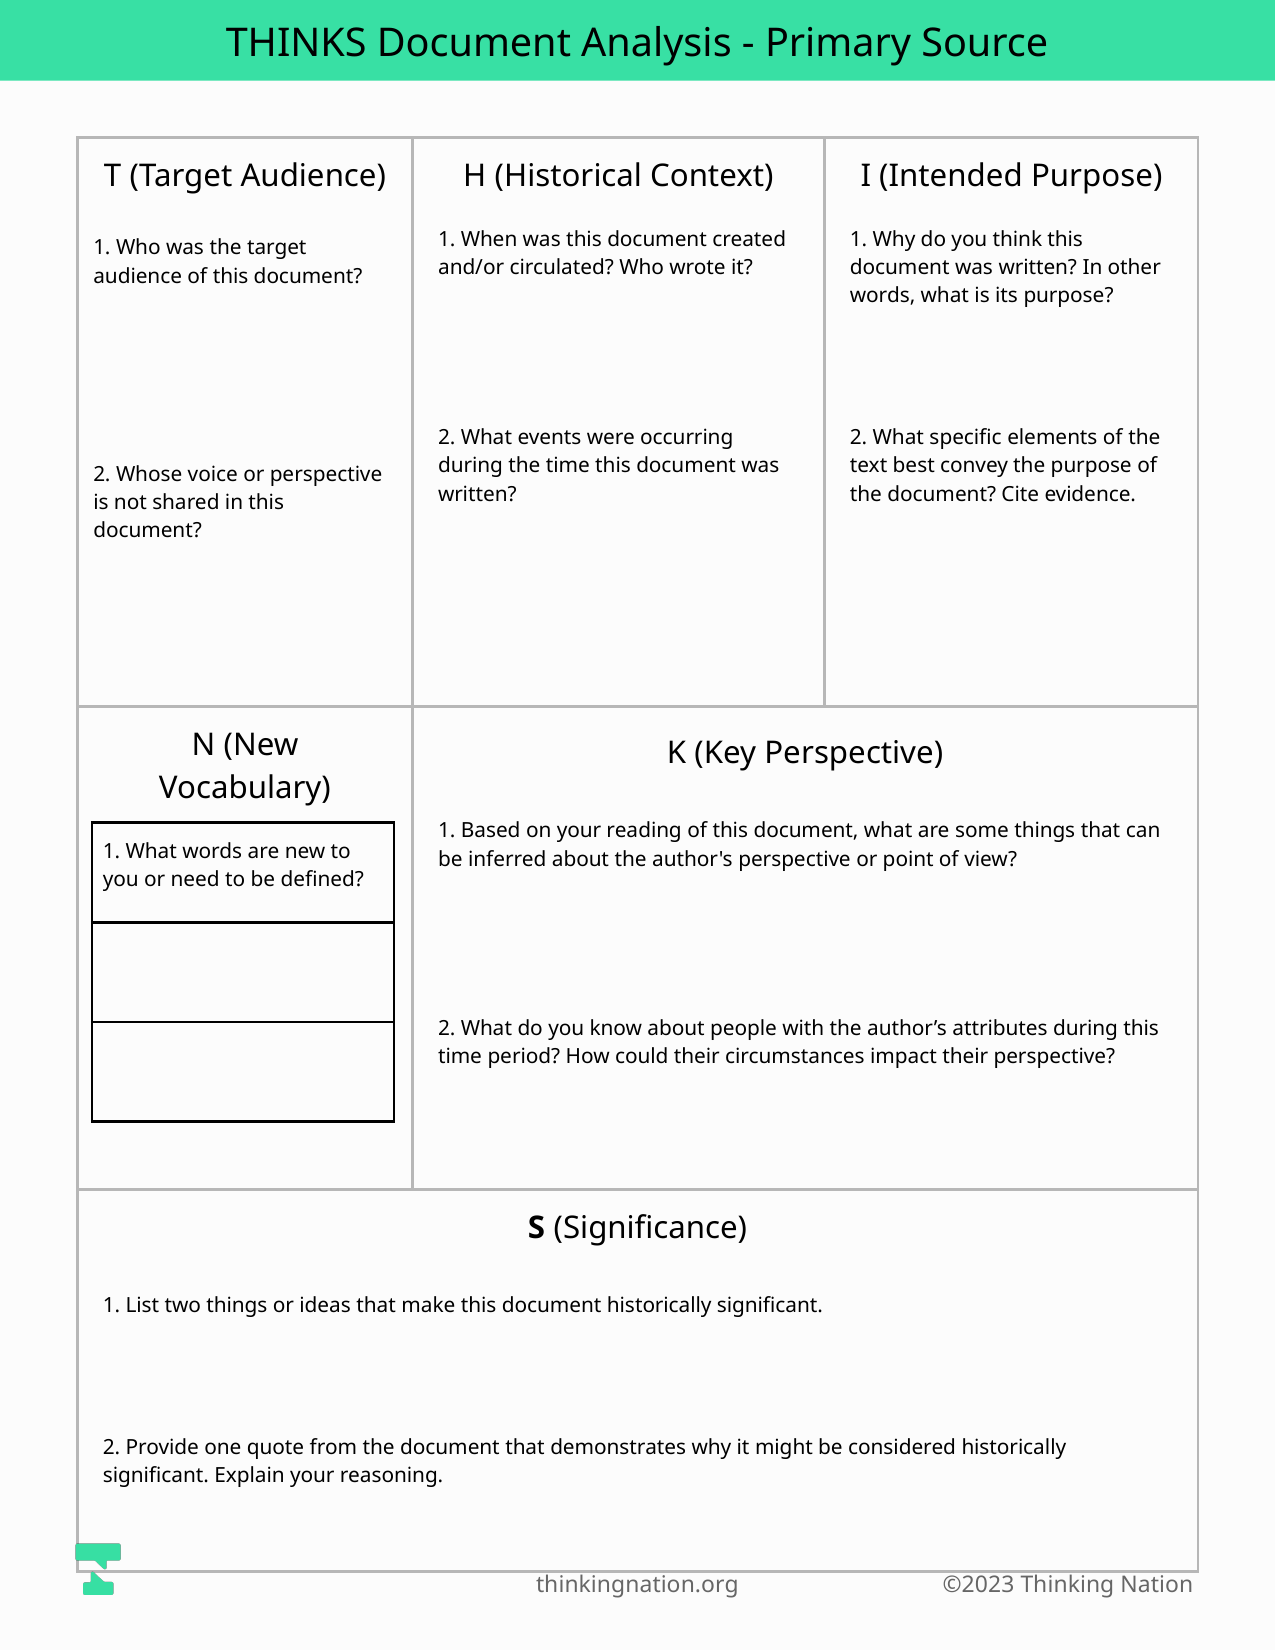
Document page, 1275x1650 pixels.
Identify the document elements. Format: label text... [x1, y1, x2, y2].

text_box ©2023 Thinking Nation [907, 1553, 1210, 1605]
table_header [93, 824, 393, 921]
table_cell [93, 1023, 393, 1120]
table_cell K (Key Perspective) 1. Based on your reading of this document, what are some things that can be inferred about the author's perspective or point of view? 2. What do you know about people with the author’s attributes during this time period? How could their circumstances impact their perspective? [414, 708, 1197, 1188]
table_header H (Historical Context) 1. When was this document created and/or circulated? Who wrote it? 2. What events were occurring during the time this document was written? [414, 139, 823, 705]
table_cell S (Significance) 1. List two things or ideas that make this document historically significant. 2. Provide one quote from the document that demonstrates why it might be considered historically significant. Explain your reasoning. [79, 1191, 1197, 1570]
text_box THINKS Document Analysis - Primary Source [0, 0, 1275, 81]
table_header T (Target Audience) 1. Who was the target audience of this document? 2. Whose voice or perspective is not shared in this document? [79, 139, 411, 705]
table_cell [93, 924, 393, 1021]
table_header I (Intended Purpose) 1. Why do you think this document was written? In other words, what is its purpose? 2. What specific elements of the text best convey the purpose of the document? Cite evidence. [826, 139, 1197, 705]
text_box thinkingnation.org [486, 1553, 789, 1605]
picture [62, 1533, 134, 1605]
table_cell N (New Vocabulary) 1. What words are new to you or need to be defined? [79, 708, 411, 1188]
